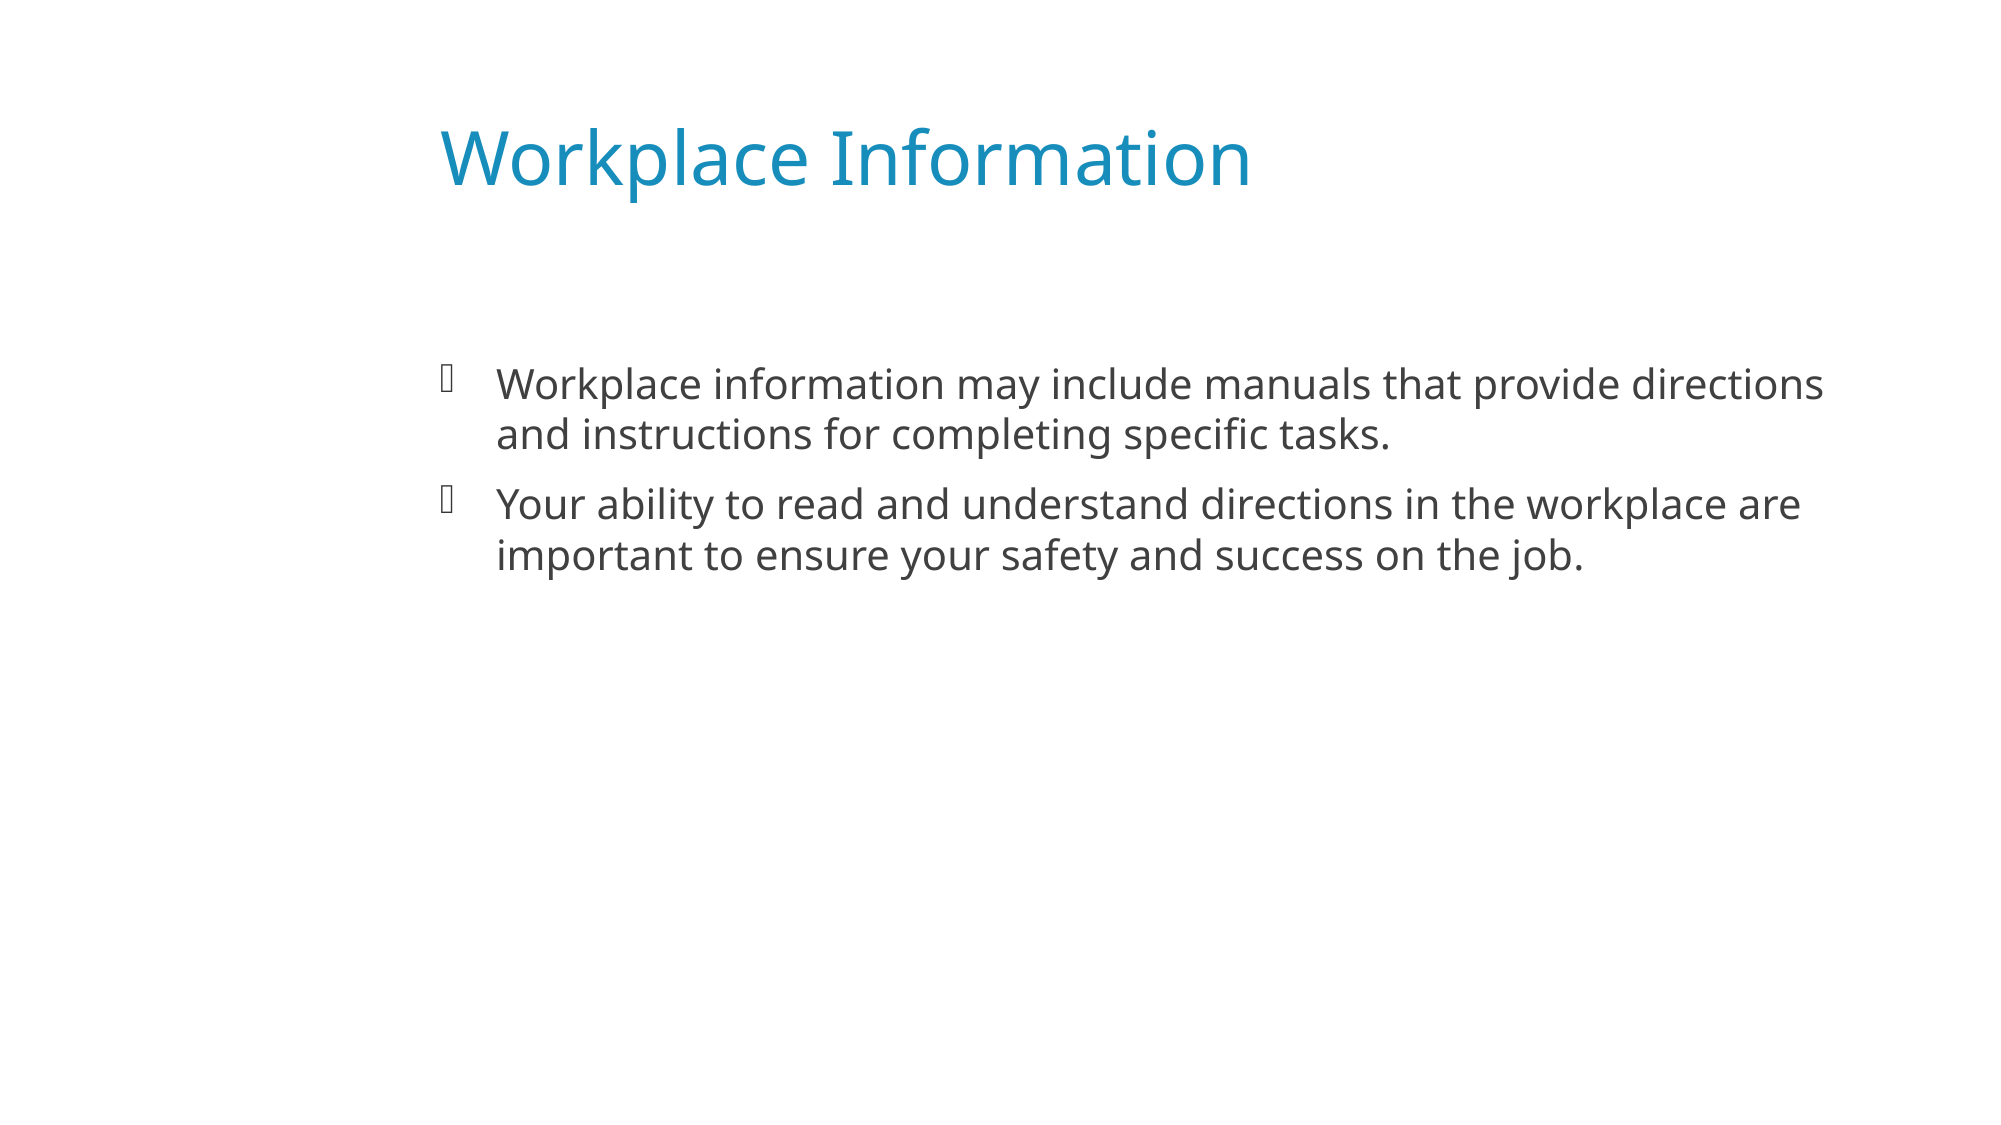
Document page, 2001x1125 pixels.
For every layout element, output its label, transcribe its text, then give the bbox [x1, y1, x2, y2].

list Workplace information may include manuals that provide directions and instructions for completing specific tasks. Your ability to read and understand directions in the workplace are important to ensure your safety and success on the job. [424, 350, 1888, 1074]
title Workplace Information [425, 102, 1888, 313]
